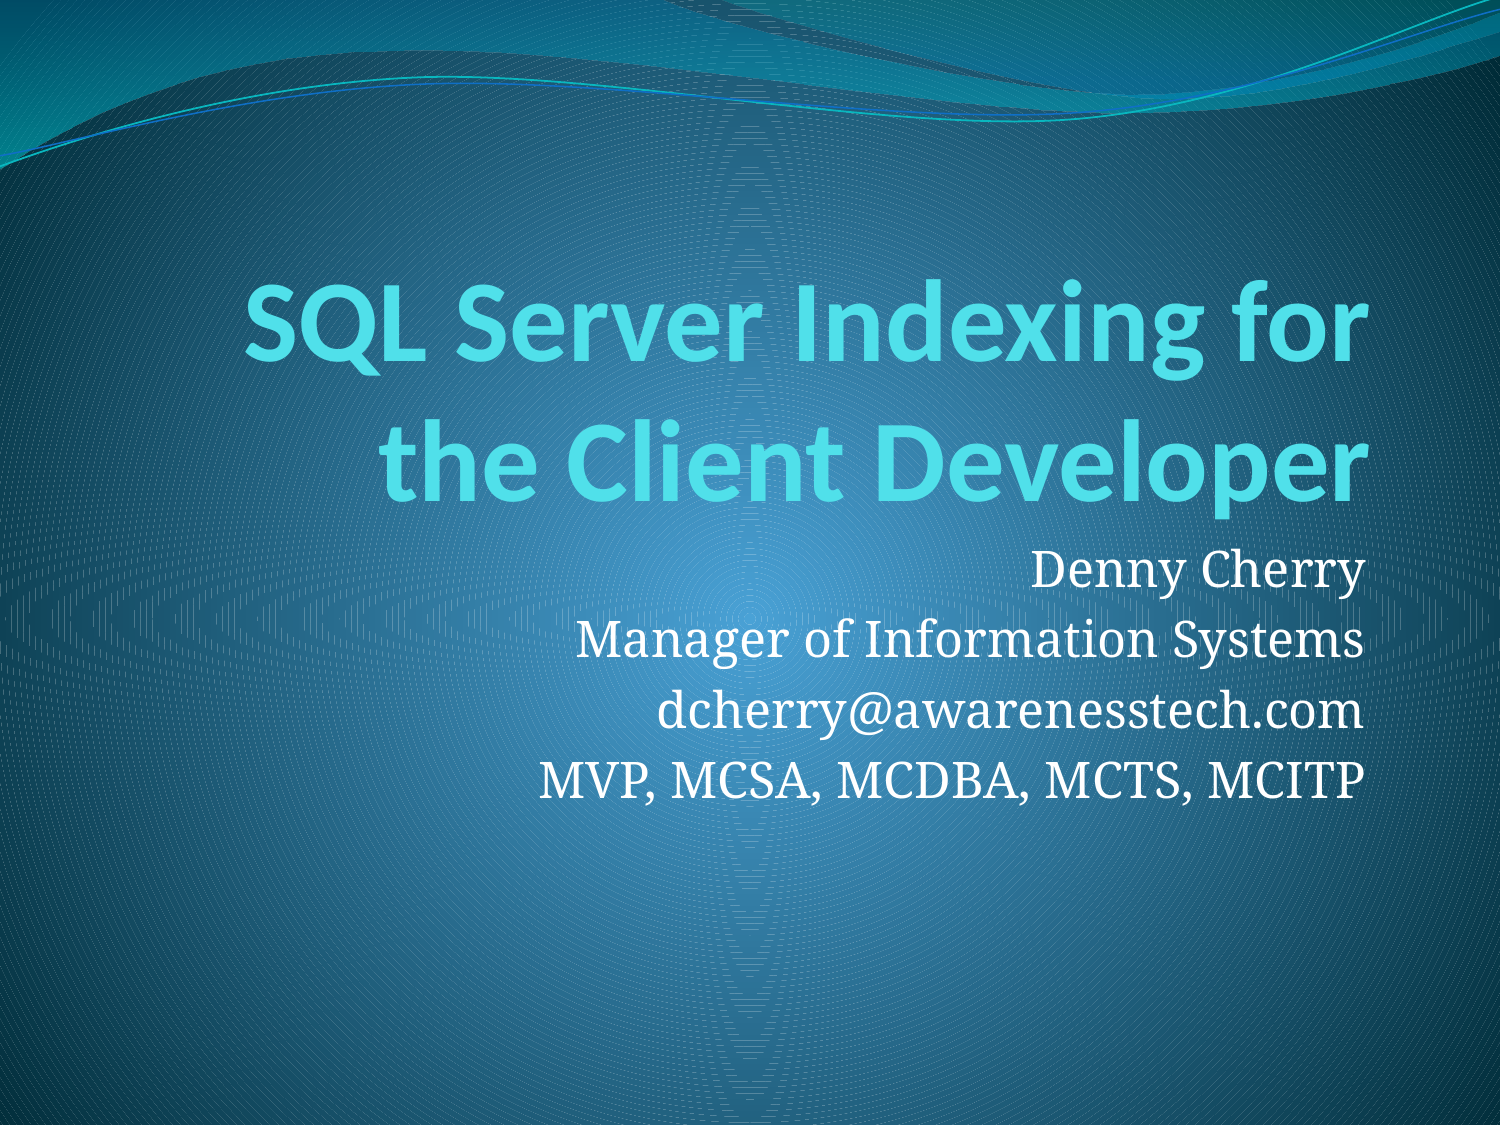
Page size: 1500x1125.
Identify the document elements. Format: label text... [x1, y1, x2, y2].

subtitle Denny Cherry Manager of Information Systems dcherry@awarenesstech.com MVP, MCSA, MCDBA, MCTS, MCITP [87, 529, 1376, 818]
title SQL Server Indexing for the Client Developer [87, 224, 1376, 525]
